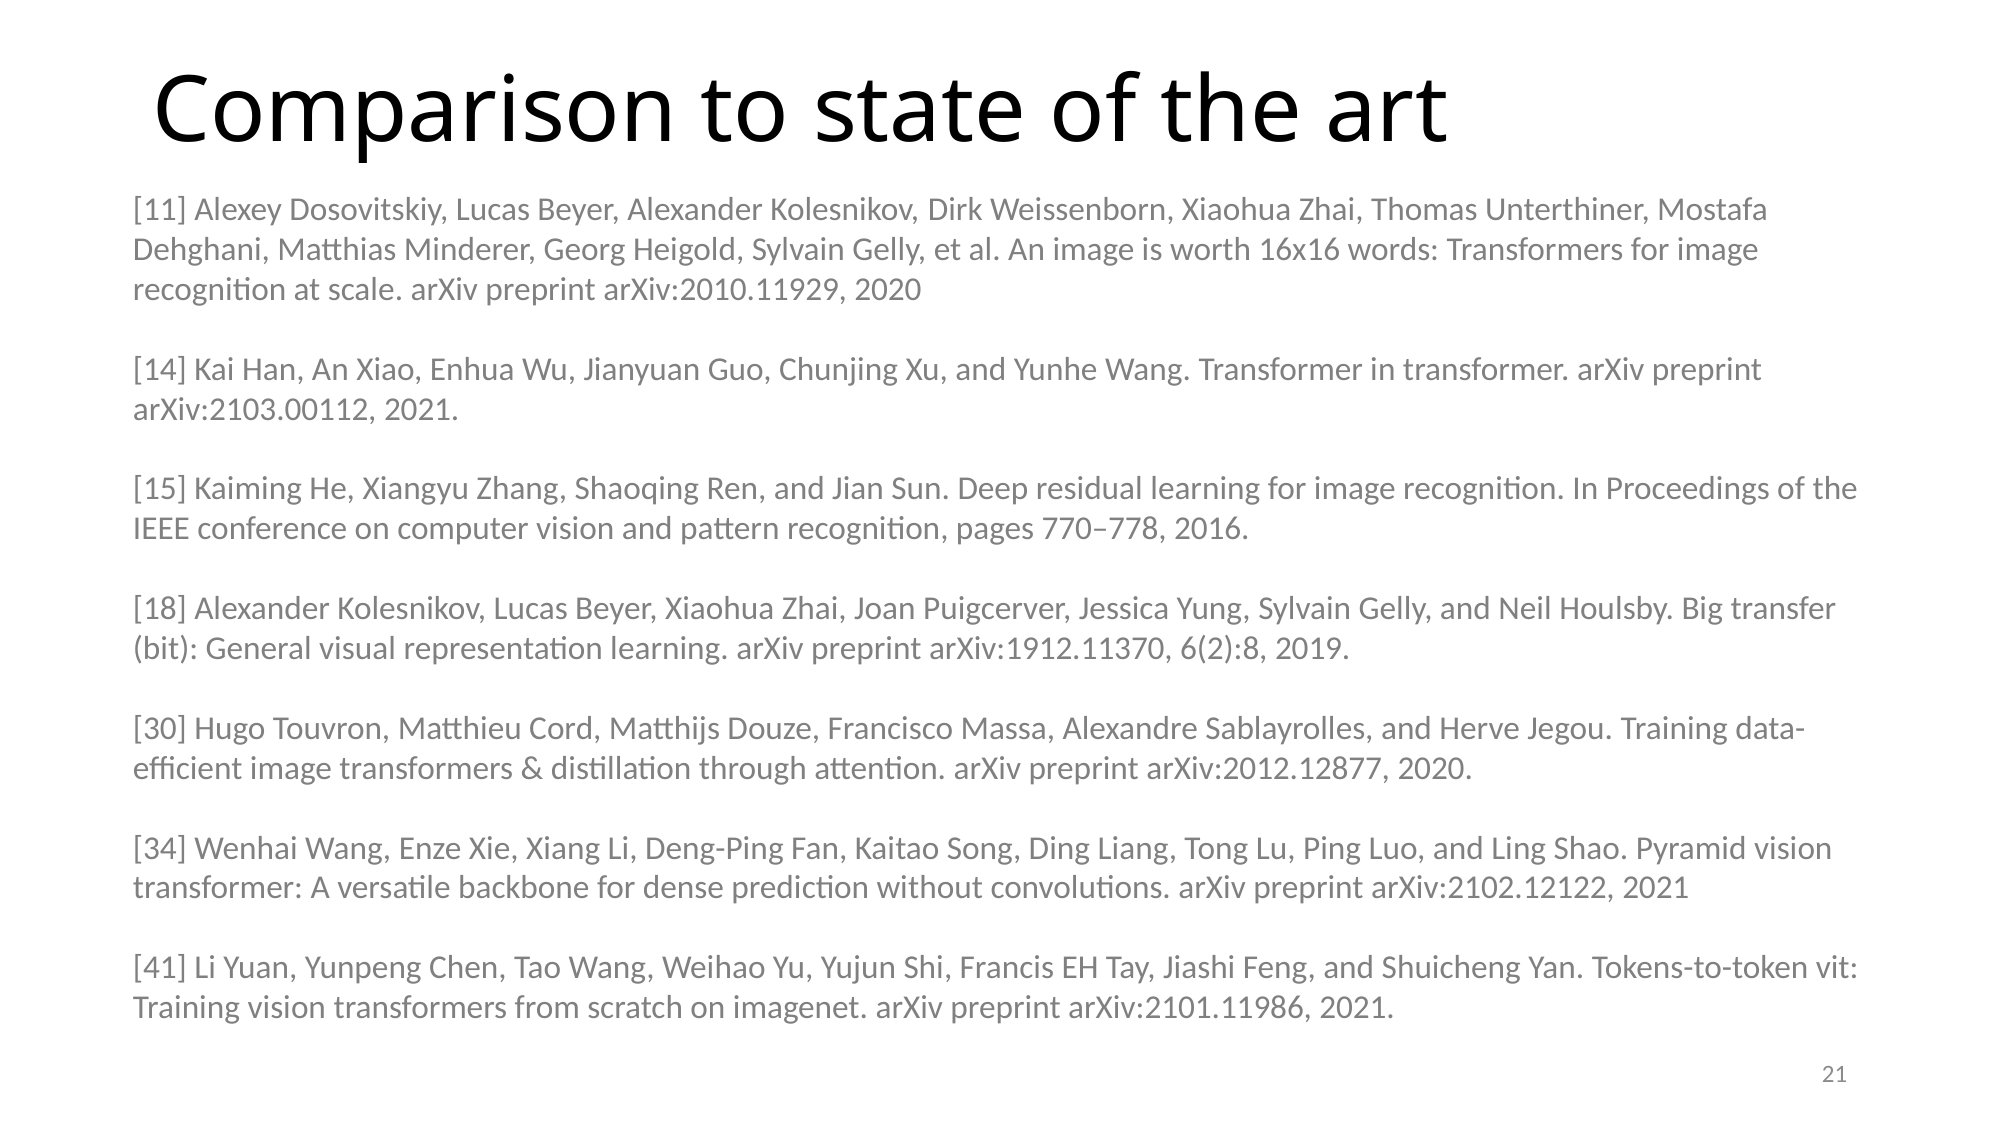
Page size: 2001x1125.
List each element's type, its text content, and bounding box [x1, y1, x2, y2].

slide_number 21 [1412, 1073, 1863, 1103]
title Comparison to state of the art [137, 3, 1863, 179]
text_box [11] Alexey Dosovitskiy, Lucas Beyer, Alexander Kolesnikov, Dirk Weissenborn, Xiaohua Zhai, Thomas Unterthiner, Mostafa Dehghani, Matthias Minderer, Georg Heigold, Sylvain Gelly, et al. An image is worth 16x16 words: Transformers for image recognition at scale. arXiv preprint arXiv:2010.11929, 2020 [14] Kai Han, An Xiao, Enhua Wu, Jianyuan Guo, Chunjing Xu, and Yunhe Wang. Transformer in transformer. arXiv preprint arXiv:2103.00112, 2021. [15] Kaiming He, Xiangyu Zhang, Shaoqing Ren, and Jian Sun. Deep residual learning for image recognition. In Proceedings of the IEEE conference on computer vision and pattern recognition, pages 770–778, 2016. [18] Alexander Kolesnikov, Lucas Beyer, Xiaohua Zhai, Joan Puigcerver, Jessica Yung, Sylvain Gelly, and Neil Houlsby. Big transfer (bit): General visual representation learning. arXiv preprint arXiv:1912.11370, 6(2):8, 2019. [30] Hugo Touvron, Matthieu Cord, Matthijs Douze, Francisco Massa, Alexandre Sablayrolles, and Herve Jegou. Training data-efficient image transformers & distillation through attention. arXiv preprint arXiv:2012.12877, 2020. [34] Wenhai Wang, Enze Xie, Xiang Li, Deng-Ping Fan, Kaitao Song, Ding Liang, Tong Lu, Ping Luo, and Ling Shao. Pyramid vision transformer: A versatile backbone for dense prediction without convolutions. arXiv preprint arXiv:2102.12122, 2021 [41] Li Yuan, Yunpeng Chen, Tao Wang, Weihao Yu, Yujun Shi, Francis EH Tay, Jiashi Feng, and Shuicheng Yan. Tokens-to-token vit: Training vision transformers from scratch on imagenet. arXiv preprint arXiv:2101.11986, 2021. [118, 179, 1882, 1073]
